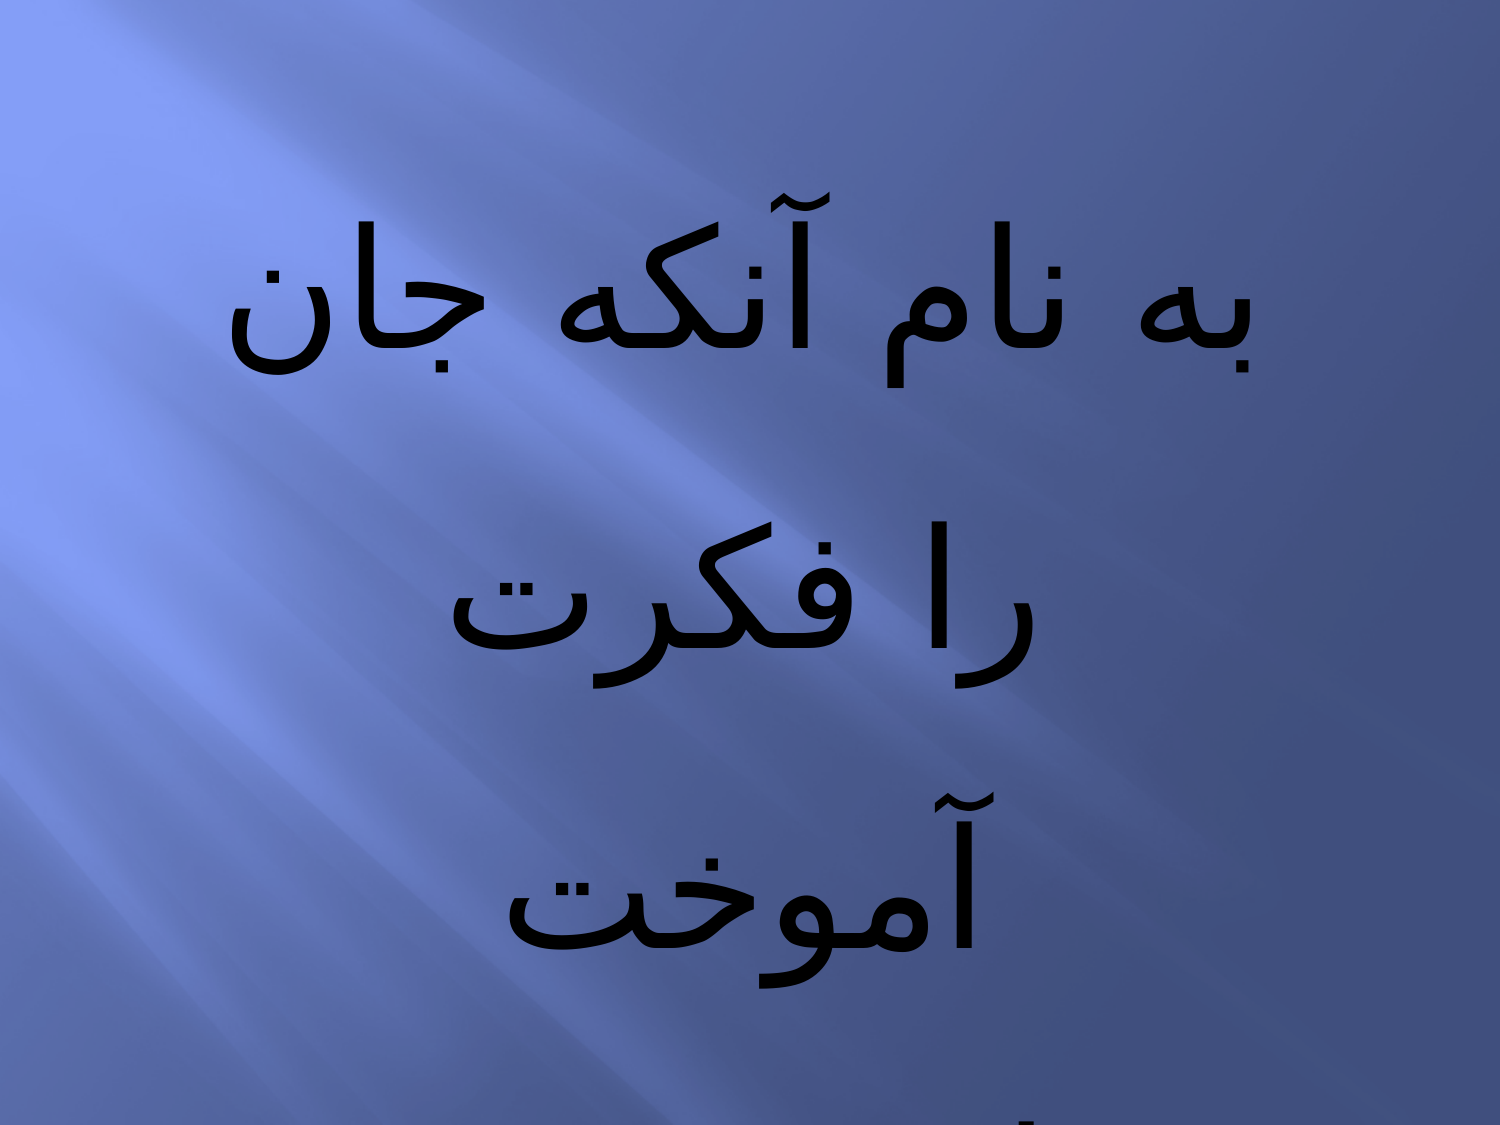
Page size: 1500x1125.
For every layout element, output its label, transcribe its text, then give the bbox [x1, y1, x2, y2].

text_box به نام آنکه جان را فکرت آموخت دادرسی در امور مالیاتی تهیه کننده: احمد غفارزاده [174, 75, 1313, 1125]
